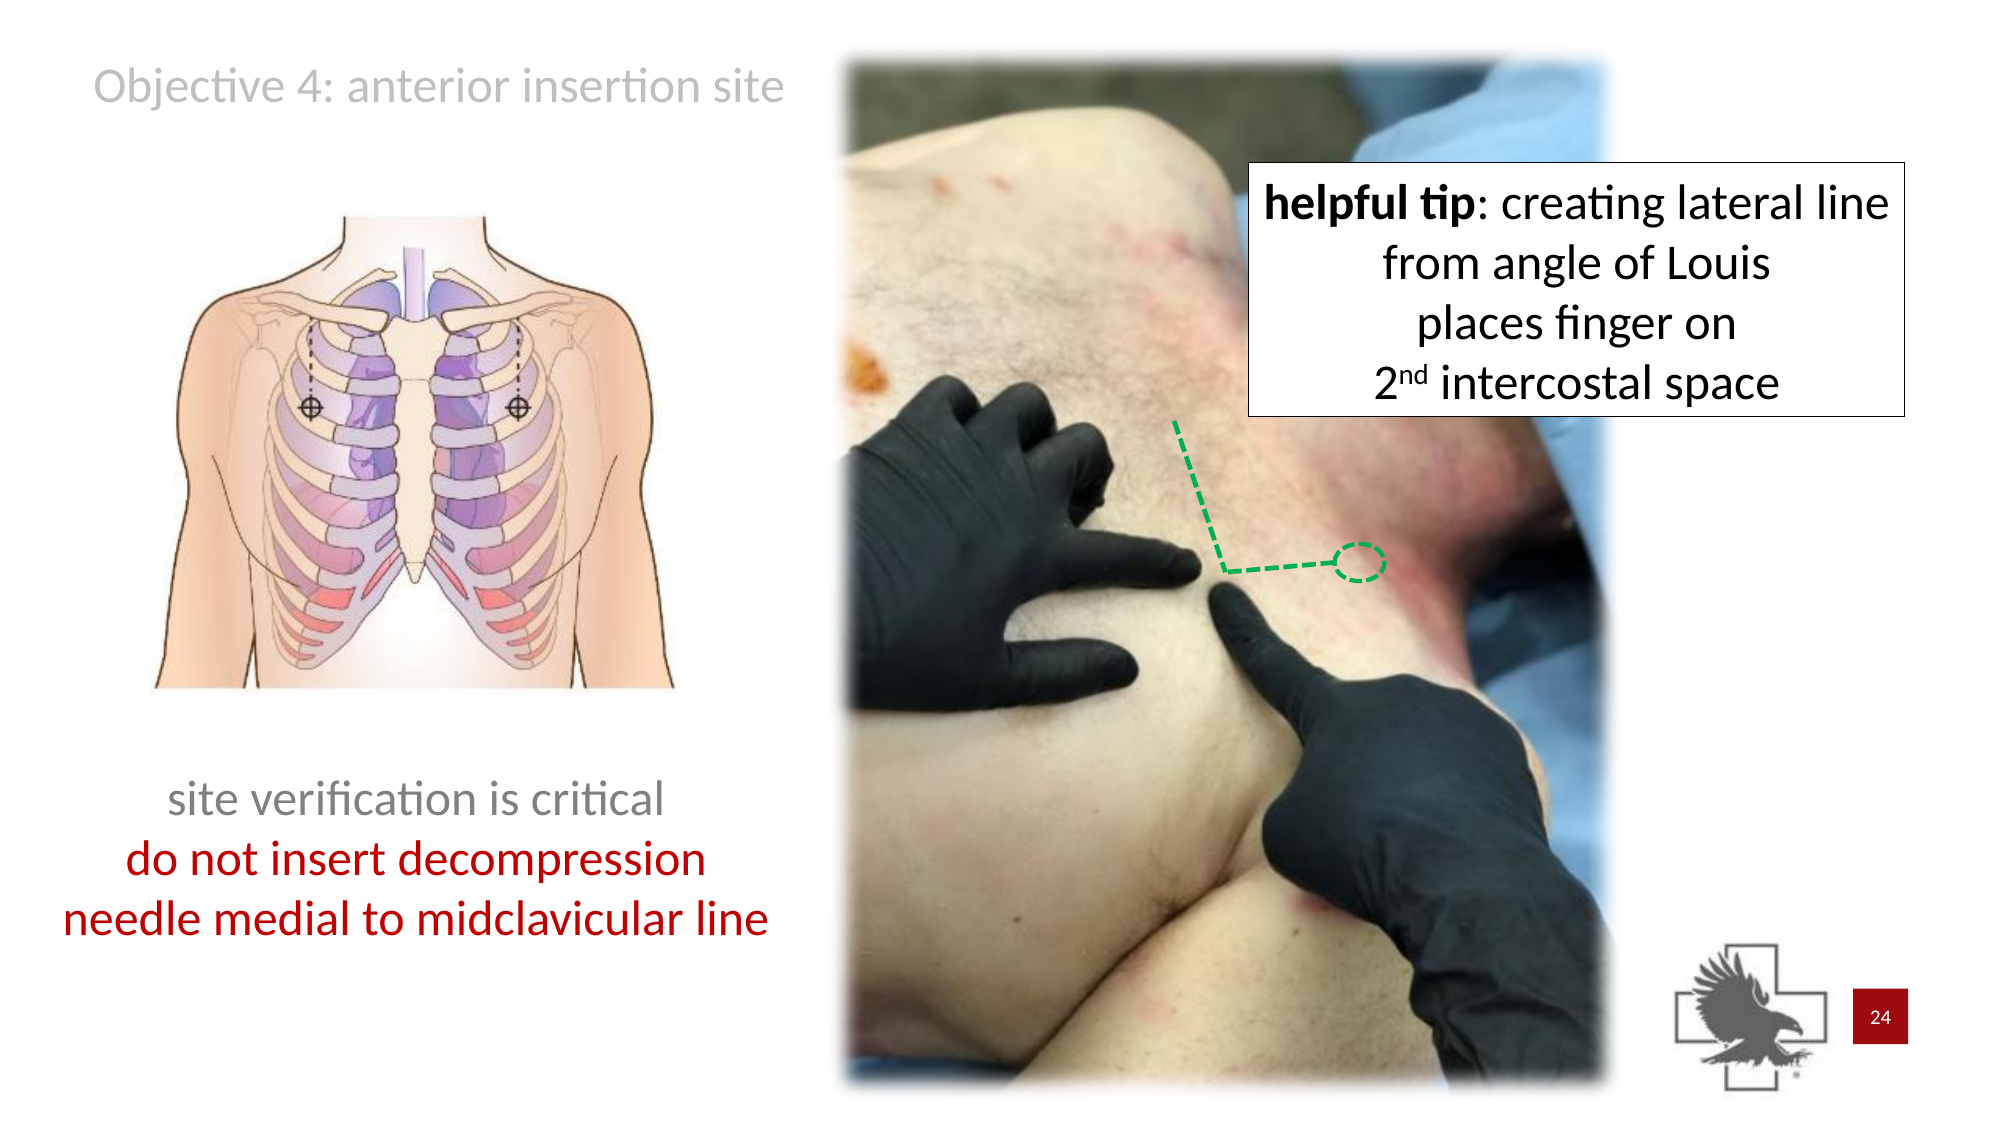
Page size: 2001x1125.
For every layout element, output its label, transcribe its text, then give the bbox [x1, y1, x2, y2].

text_box Objective 4: anterior insertion site [78, 44, 829, 120]
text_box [1225, 562, 1335, 573]
slide_number 24 [1853, 988, 1909, 1045]
picture [150, 212, 682, 695]
text_box helpful tip: creating lateral line from angle of Louis places finger on 2nd intercostal space [1622, 162, 1905, 417]
text_box site verification is critical do not insert decompression needle medial to midclavicular line [47, 757, 785, 953]
picture [1660, 926, 1849, 1107]
picture [829, 44, 1622, 1100]
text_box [1174, 420, 1226, 573]
